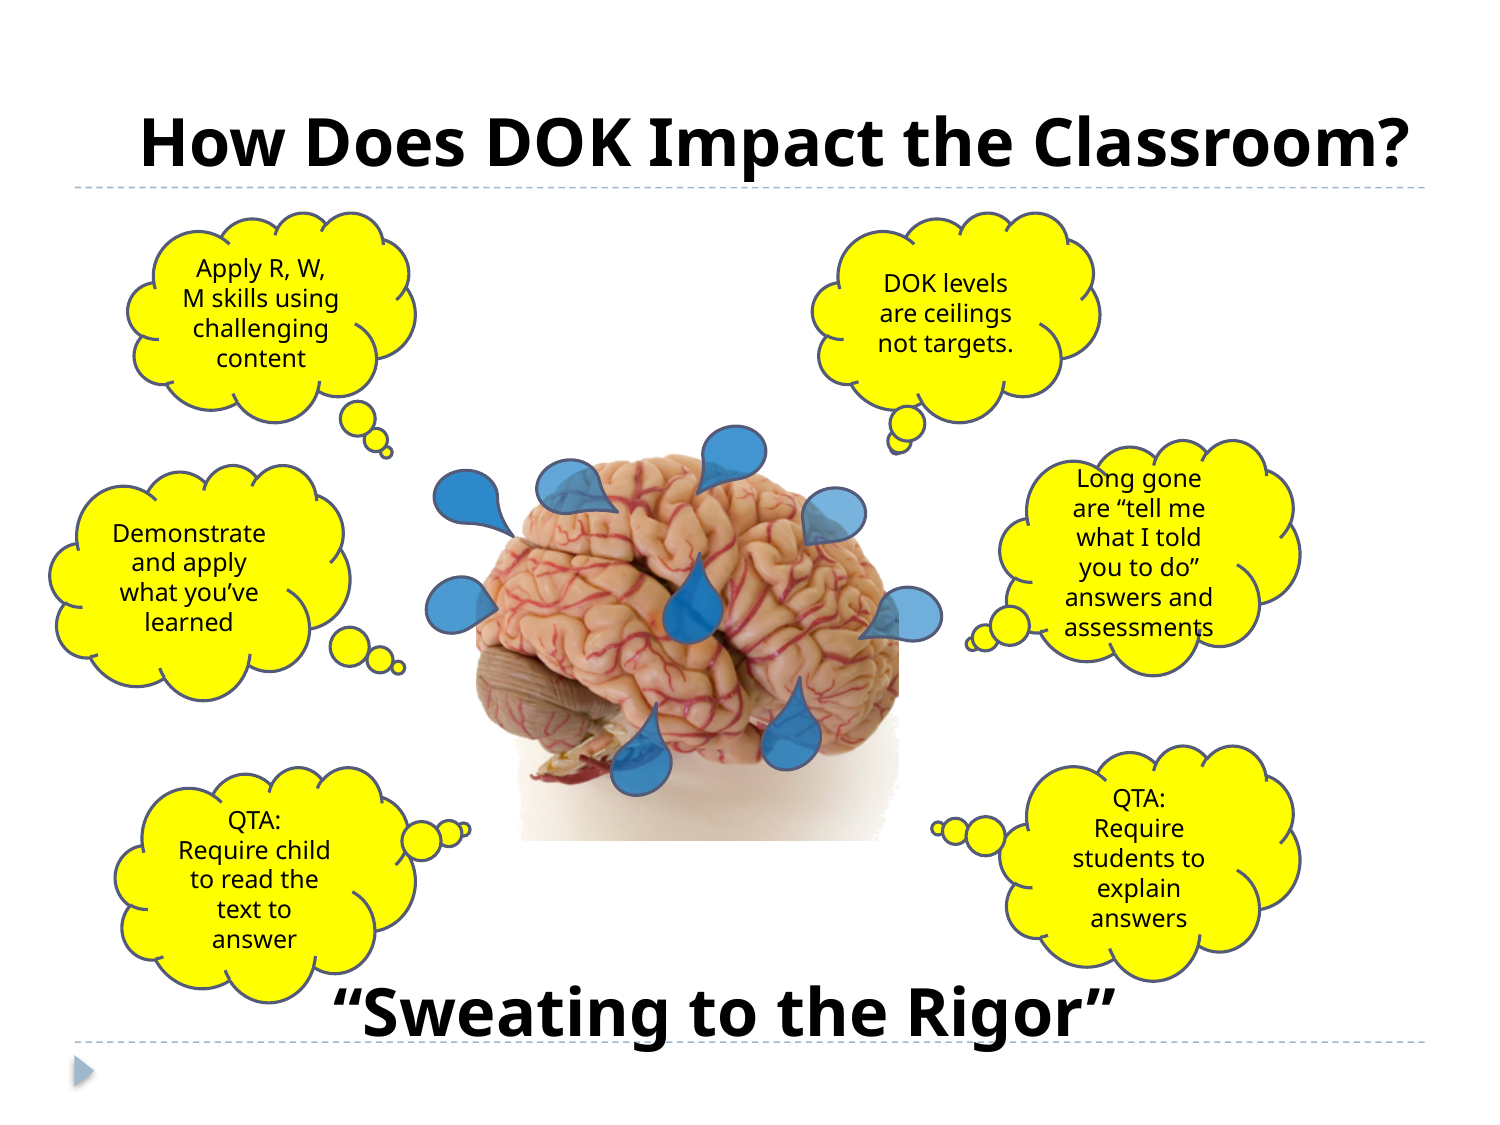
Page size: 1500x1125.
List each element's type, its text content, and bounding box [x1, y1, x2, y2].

text_box Long gone are “tell me what I told you to do” answers and assessments [964, 438, 1302, 678]
text_box Demonstrate and apply what you’ve learned [48, 463, 352, 703]
text_box QTA: Require students to explain answers [930, 744, 1302, 946]
text_box DOK levels are ceilings not targets. [810, 211, 1102, 454]
text_box [904, 585, 944, 643]
text_box “Sweating to the Rigor” [49, 946, 1400, 1058]
text_box [432, 468, 470, 525]
text_box [424, 575, 470, 635]
text_box Apply R, W, M skills using challenging content [338, 399, 394, 460]
text_box Apply R, W, M skills using challenging content [125, 211, 417, 425]
text_box Demonstrate and apply what you’ve learned [328, 625, 407, 676]
text_box QTA: Require child to read the text to answer [113, 766, 470, 946]
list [476, 418, 899, 841]
title How Does DOK Impact the Classroom? [99, 24, 1451, 188]
